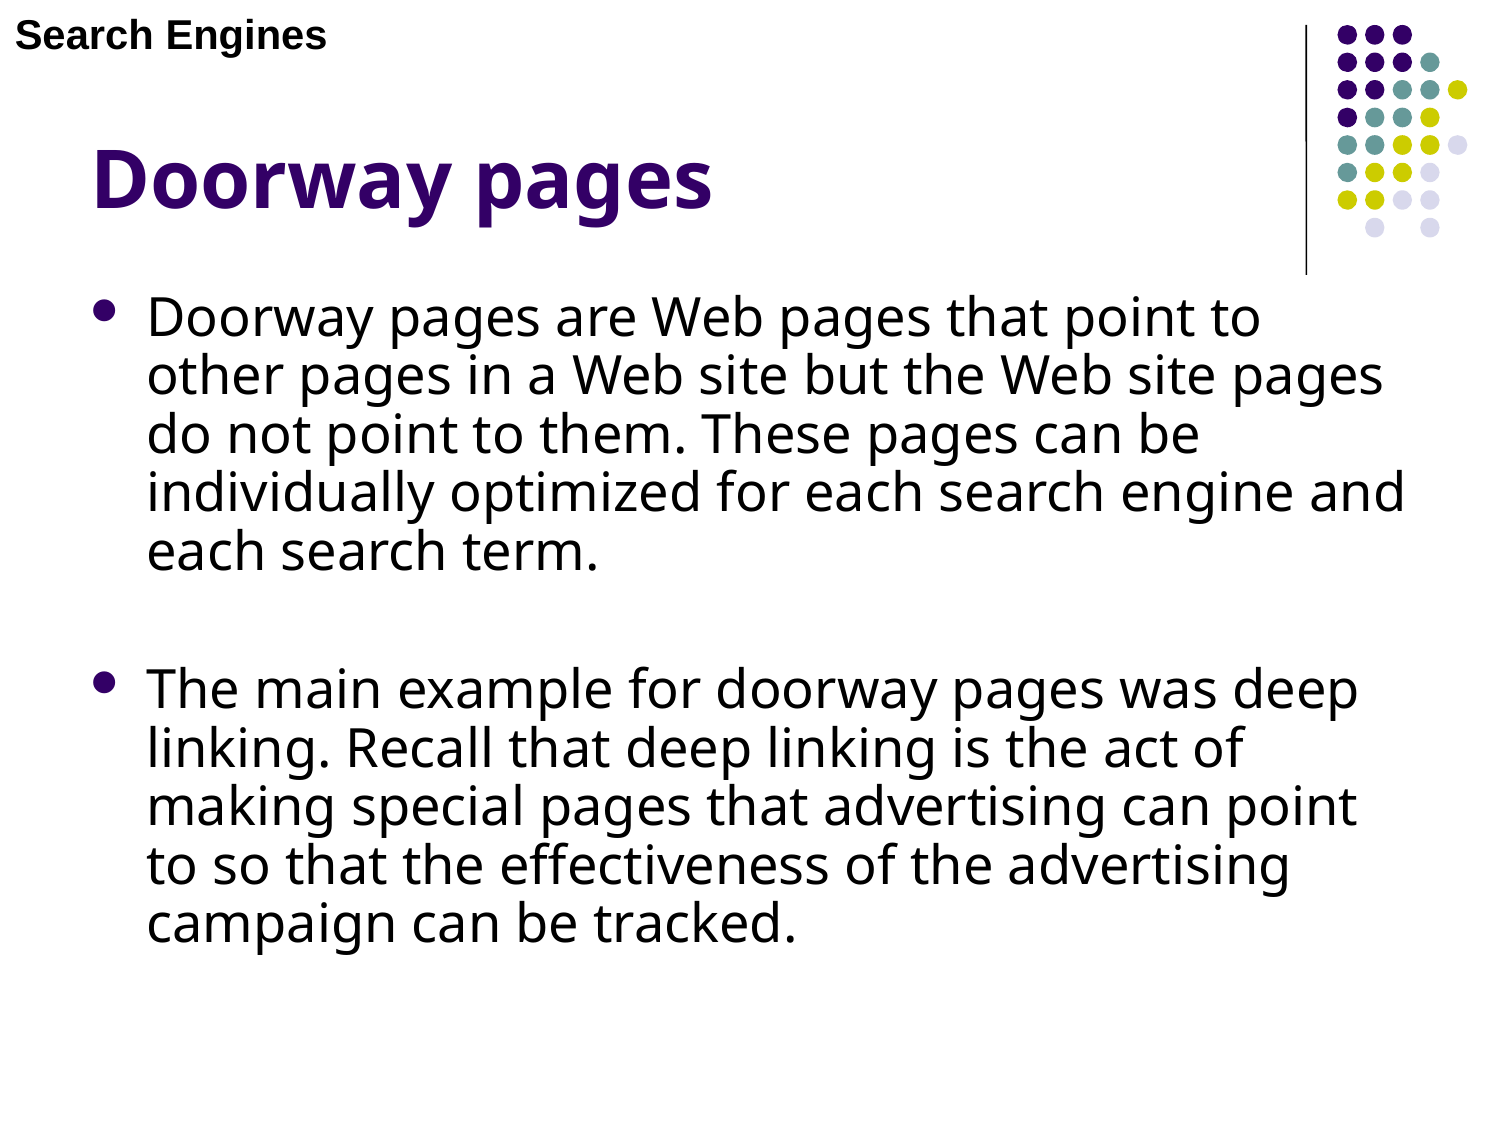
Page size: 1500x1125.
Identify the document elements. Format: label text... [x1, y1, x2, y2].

text_box Search Engines [0, 0, 355, 65]
list Doorway pages are Web pages that point to other pages in a Web site but the Web site pages do not point to them. These pages can be individually optimized for each search engine and each search term. The main example for doorway pages was deep linking. Recall that deep linking is the act of making special pages that advertising can point to so that the effectiveness of the advertising campaign can be tracked. [75, 282, 1425, 1006]
title Doorway pages [75, 20, 1313, 233]
